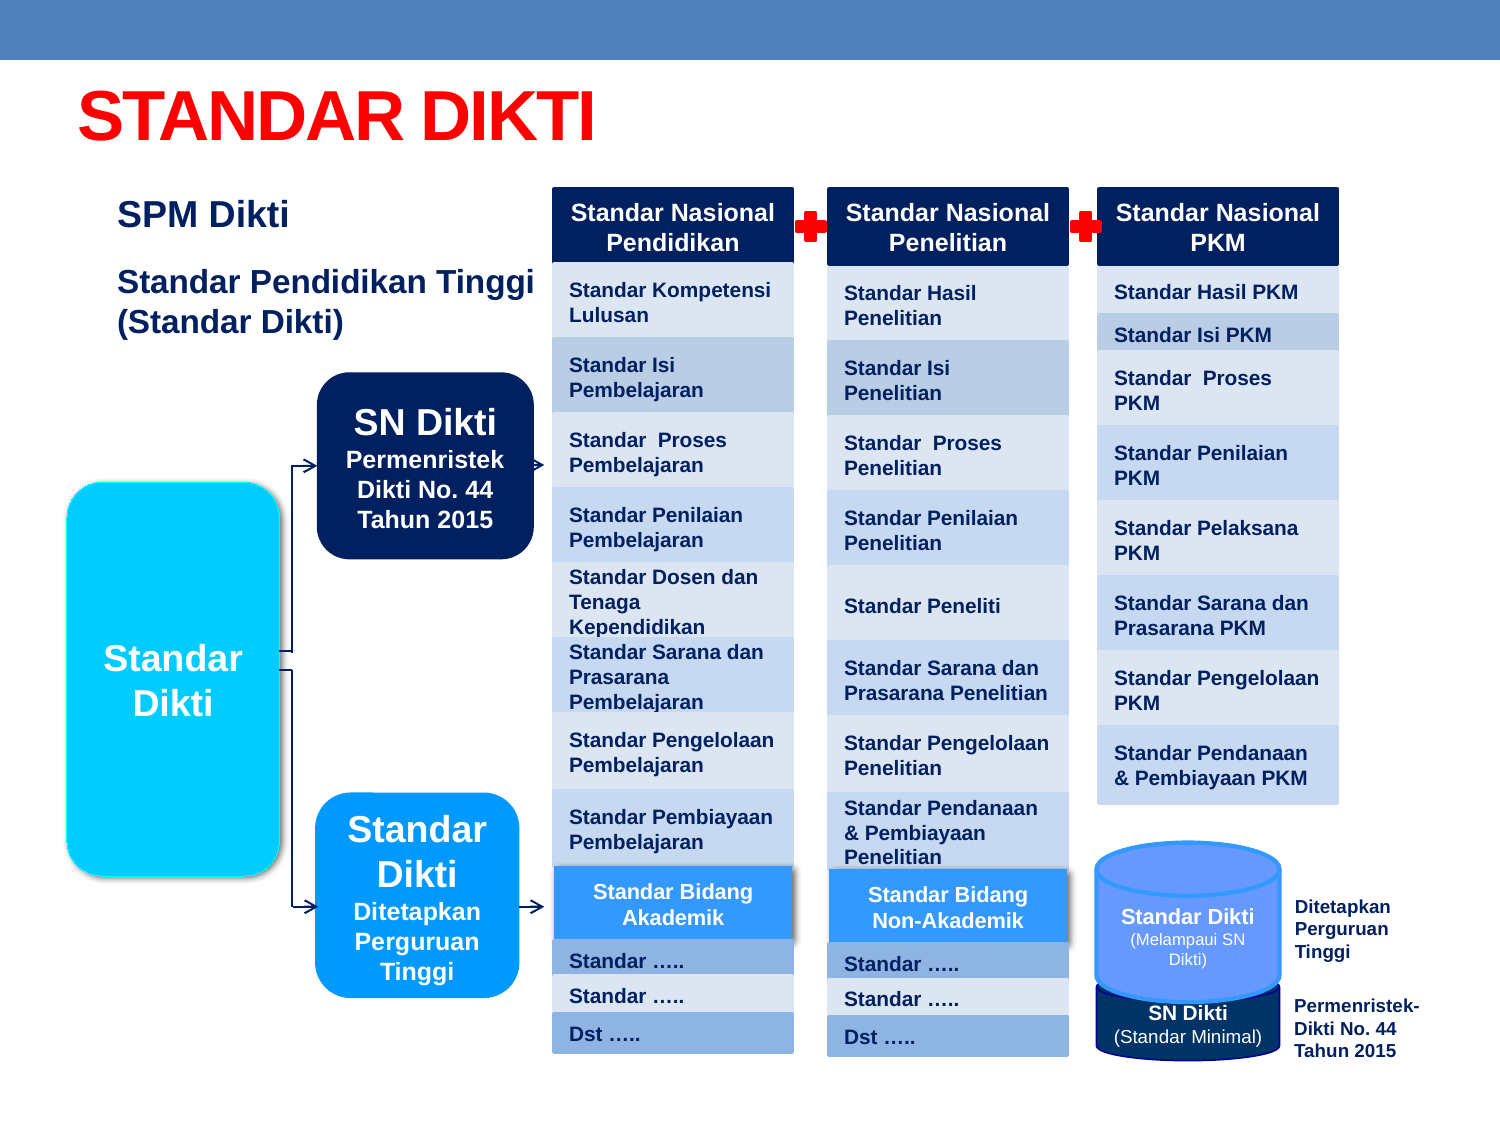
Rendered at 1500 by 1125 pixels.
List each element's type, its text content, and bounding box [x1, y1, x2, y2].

title STANDAR DIKTI [62, 62, 1442, 163]
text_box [66, 181, 1455, 1070]
